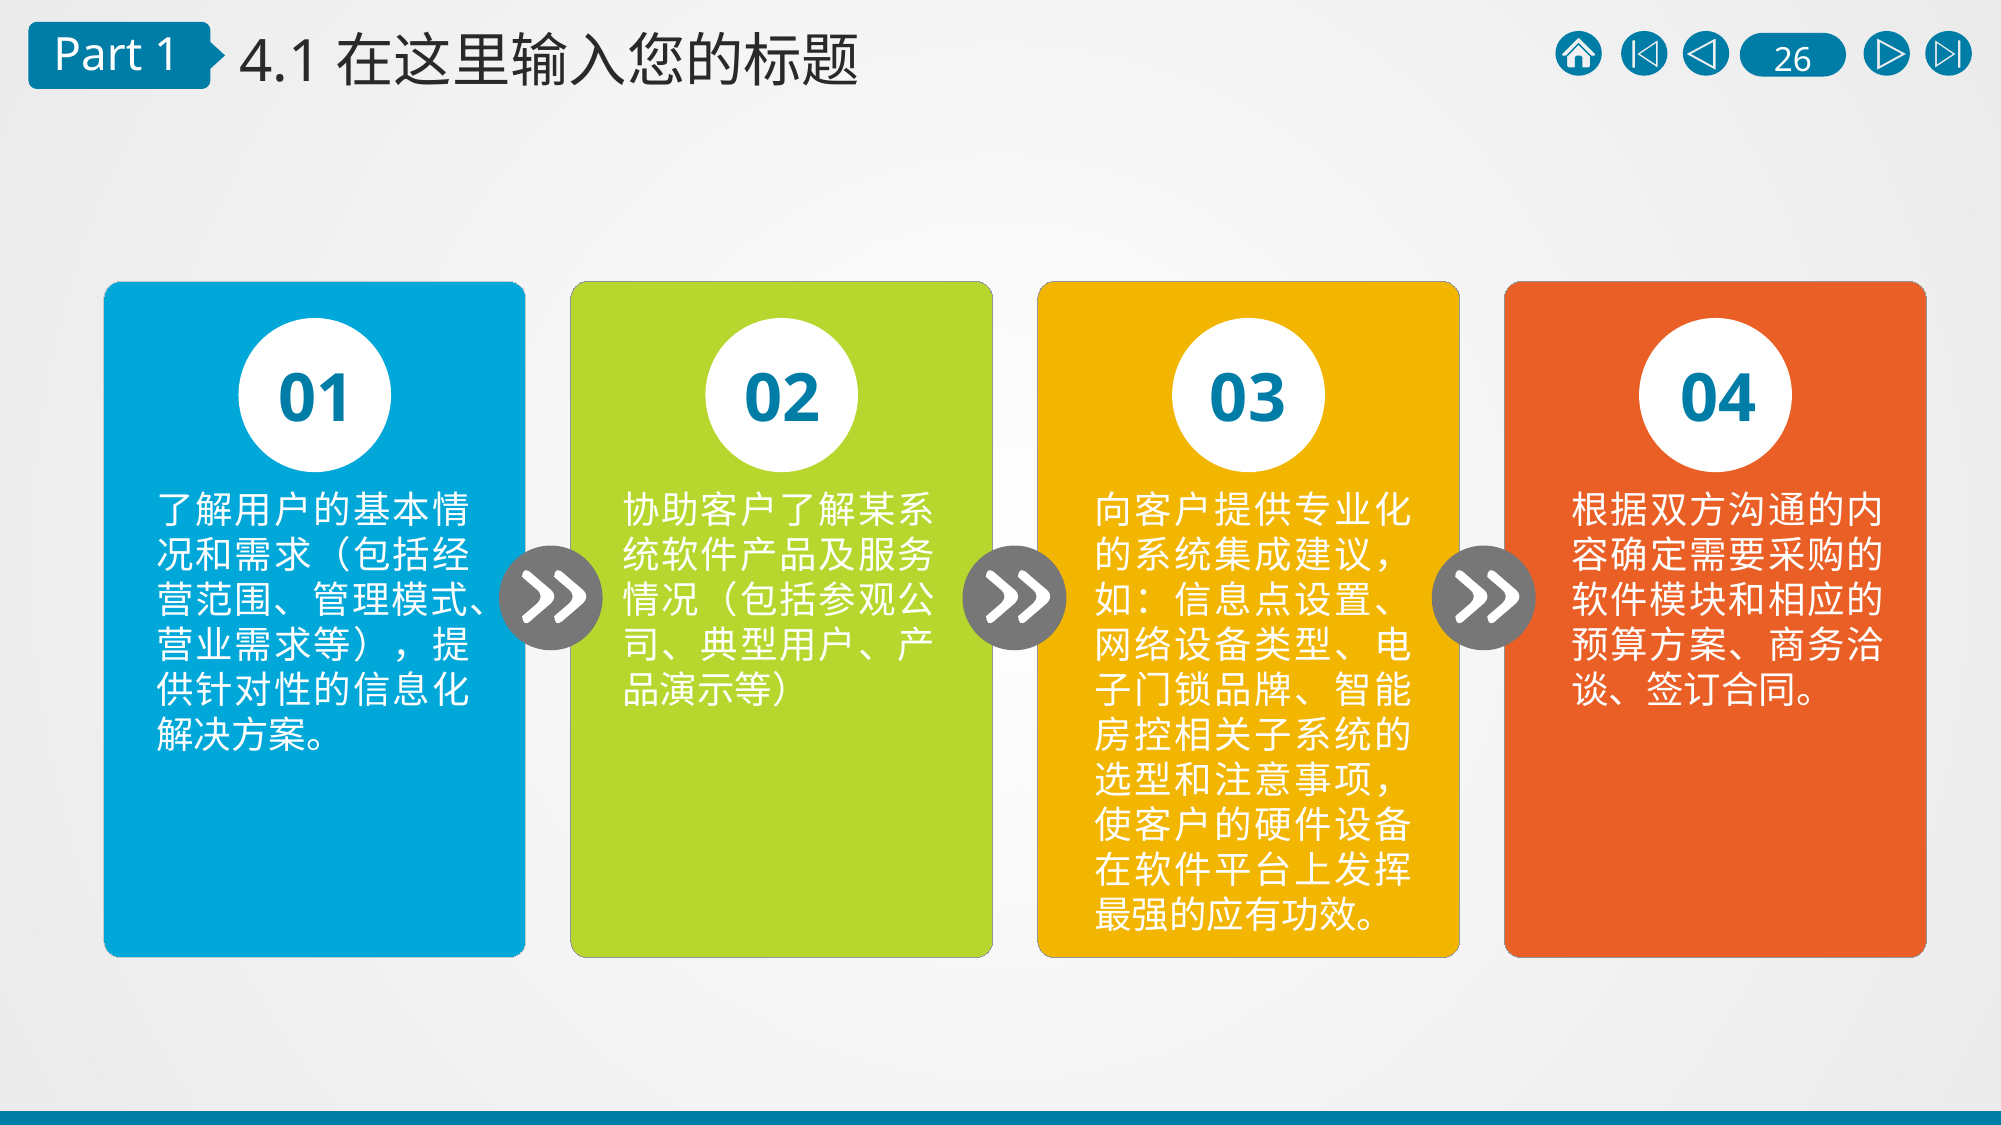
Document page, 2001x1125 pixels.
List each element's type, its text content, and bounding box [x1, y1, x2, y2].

text_box [28, 21, 225, 89]
text_box [1037, 281, 1460, 958]
text_box 协助客户了解某系统软件产品及服务情况（包括参观公司、典型用户、产品演示等） [607, 478, 950, 719]
text_box 了解用户的基本情况和需求（包括经营范围、管理模式、营业需求等），提供针对性的信息化解决方案。 [141, 478, 485, 764]
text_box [498, 545, 603, 651]
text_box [962, 545, 1067, 651]
text_box [570, 281, 993, 958]
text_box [1431, 545, 1536, 651]
text_box Part 1 [38, 17, 196, 87]
text_box 根据双方沟通的内容确定需要采购的软件模块和相应的预算方案、商务洽谈、签订合同。 [1556, 478, 1900, 719]
text_box [1504, 281, 1927, 958]
text_box 4.1在这里输入您的标题 [225, 15, 875, 101]
picture [0, 0, 2001, 1110]
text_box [238, 317, 392, 473]
text_box 向客户提供专业化的系统集成建议，如：信息点设置、网络设备类型、电子门锁品牌、智能房控相关子系统的选型和注意事项，使客户的硬件设备在软件平台上发挥最强的应有功效。 [1079, 478, 1427, 944]
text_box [705, 317, 858, 473]
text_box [1639, 317, 1792, 473]
text_box [103, 281, 526, 958]
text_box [1172, 317, 1325, 473]
